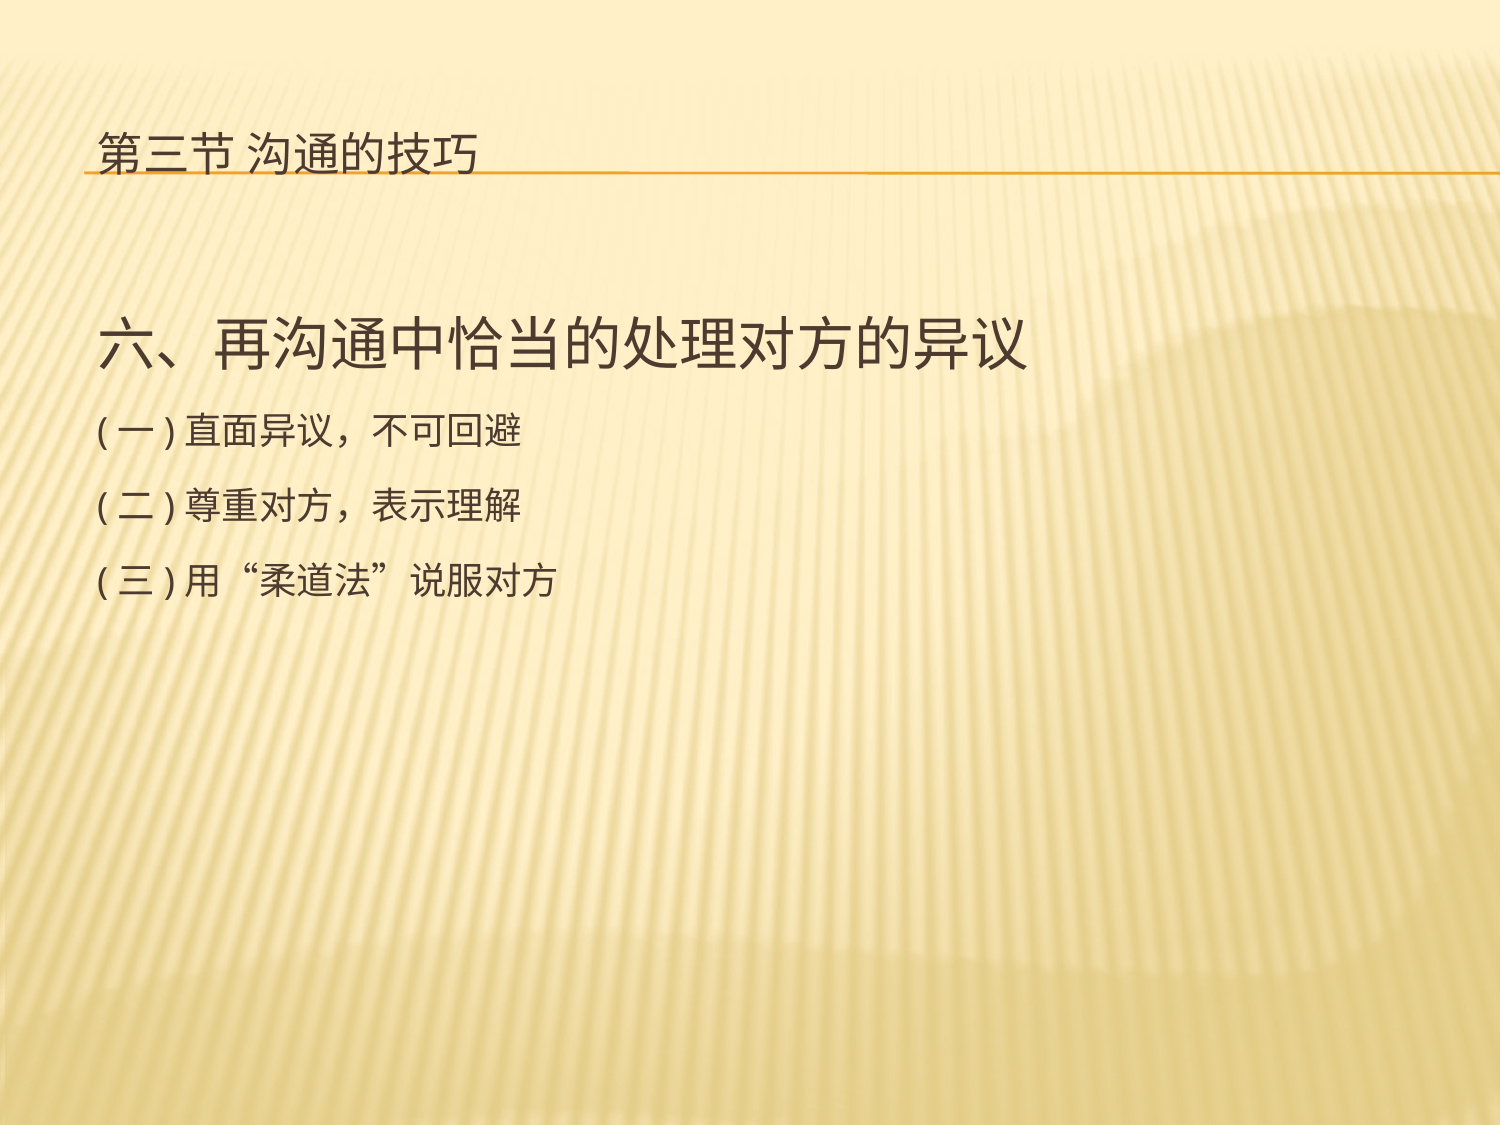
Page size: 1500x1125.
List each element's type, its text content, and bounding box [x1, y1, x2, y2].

title 第三节 沟通的技巧 [82, 117, 1432, 245]
list 六、再沟通中恰当的处理对方的异议 (一)直面异议，不可回避 (二)尊重对方，表示理解 (三)用“柔道法”说服对方 [81, 264, 1433, 1060]
